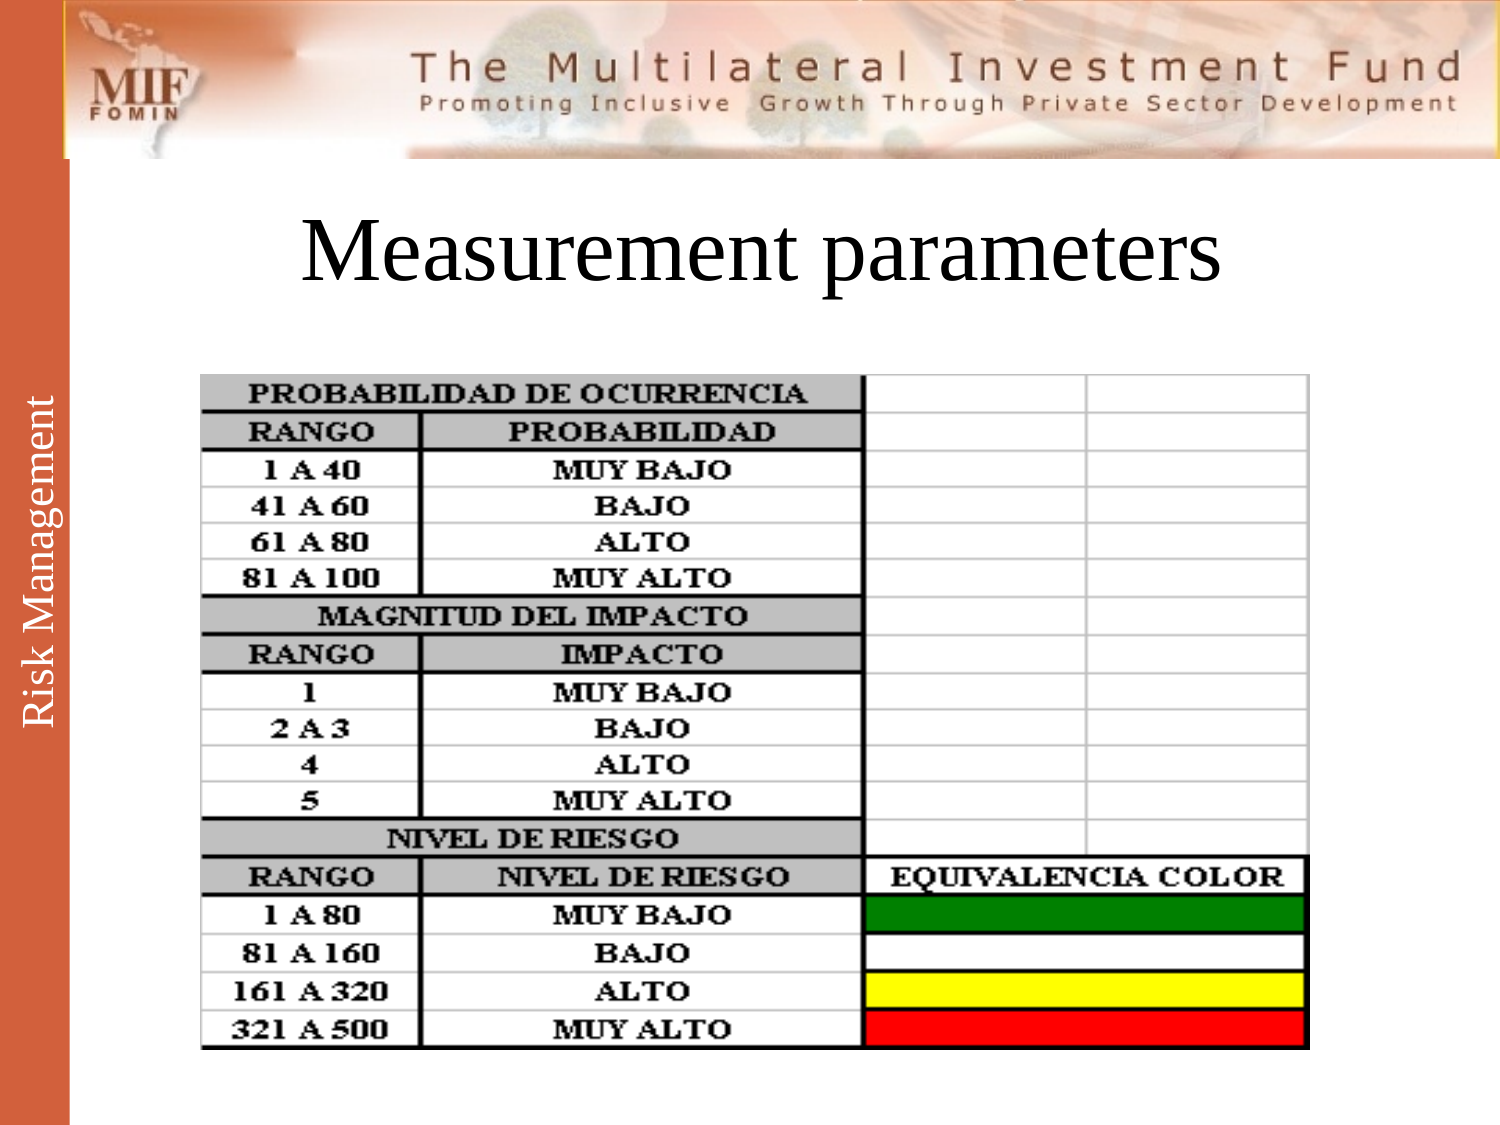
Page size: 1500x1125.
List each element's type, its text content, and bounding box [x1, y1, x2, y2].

title Measurement parameters [124, 167, 1401, 338]
picture [62, 0, 1500, 160]
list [199, 374, 1310, 1051]
text_box Risk Management [0, 0, 70, 1125]
